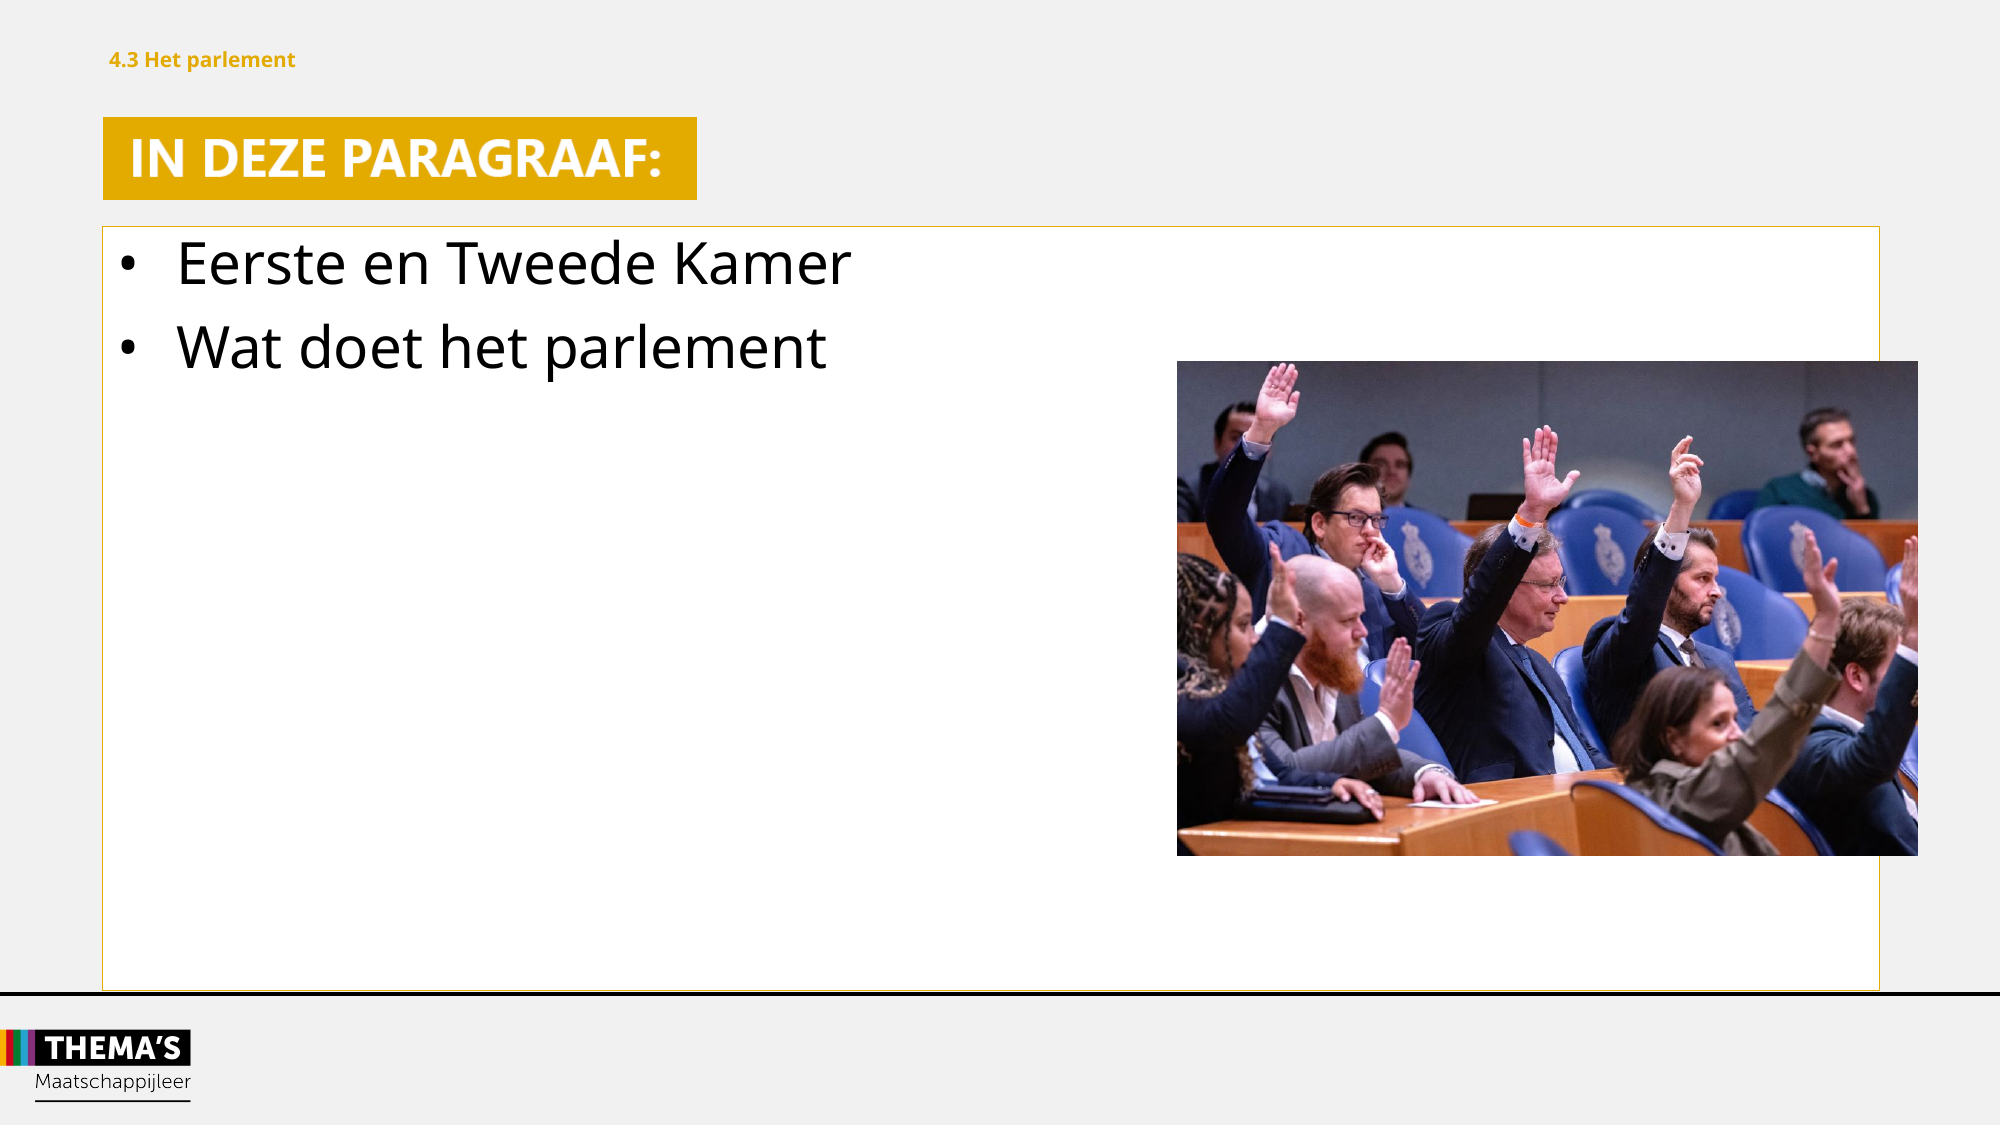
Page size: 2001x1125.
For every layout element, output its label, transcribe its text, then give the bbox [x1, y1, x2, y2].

list 4.3 Het parlement [94, 33, 941, 88]
picture [1176, 361, 1918, 856]
picture [0, 993, 203, 1125]
list • Eerste en Tweede Kamer • Wat doet het parlement [102, 226, 1880, 991]
